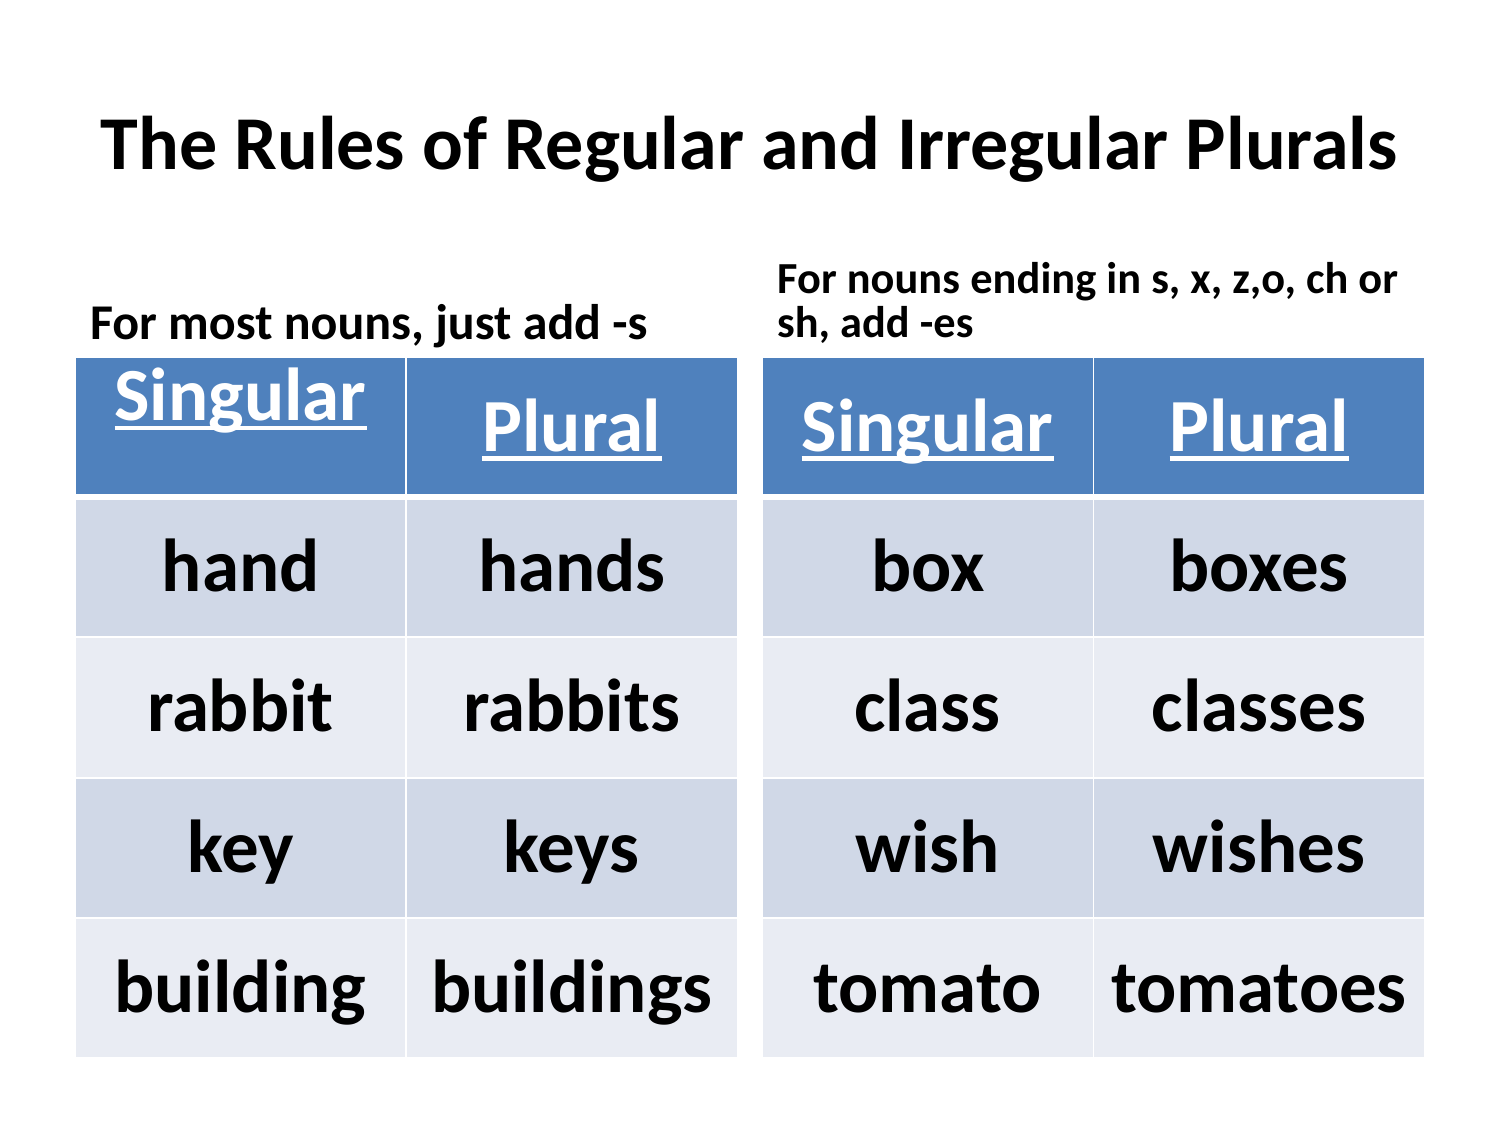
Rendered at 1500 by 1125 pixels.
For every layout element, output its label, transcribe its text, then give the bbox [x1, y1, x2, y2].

table_cell classes [1094, 638, 1424, 777]
table_cell class [763, 638, 1093, 777]
table_cell building [76, 919, 405, 1057]
table_cell boxes [1094, 500, 1424, 636]
table_header Singular [763, 358, 1093, 494]
table_cell wishes [1094, 779, 1424, 917]
table_header Plural [1094, 358, 1424, 494]
table_cell rabbits [407, 638, 737, 777]
table_cell box [763, 500, 1093, 636]
table_cell tomato [763, 919, 1093, 1057]
list For nouns ending in s, x, z,o, ch or sh, add -es [761, 251, 1425, 356]
table_cell tomatoes [1094, 919, 1424, 1057]
table_cell hands [407, 500, 737, 636]
table_header Singular [76, 358, 405, 494]
list For most nouns, just add -s [75, 251, 738, 356]
table_cell buildings [407, 919, 737, 1057]
table_cell key [76, 779, 405, 917]
table_cell rabbit [76, 638, 405, 777]
table_cell hand [76, 500, 405, 636]
table_cell wish [763, 779, 1093, 917]
title The Rules of Regular and Irregular Plurals [75, 45, 1425, 233]
table_header Plural [407, 358, 737, 494]
table_cell keys [407, 779, 737, 917]
